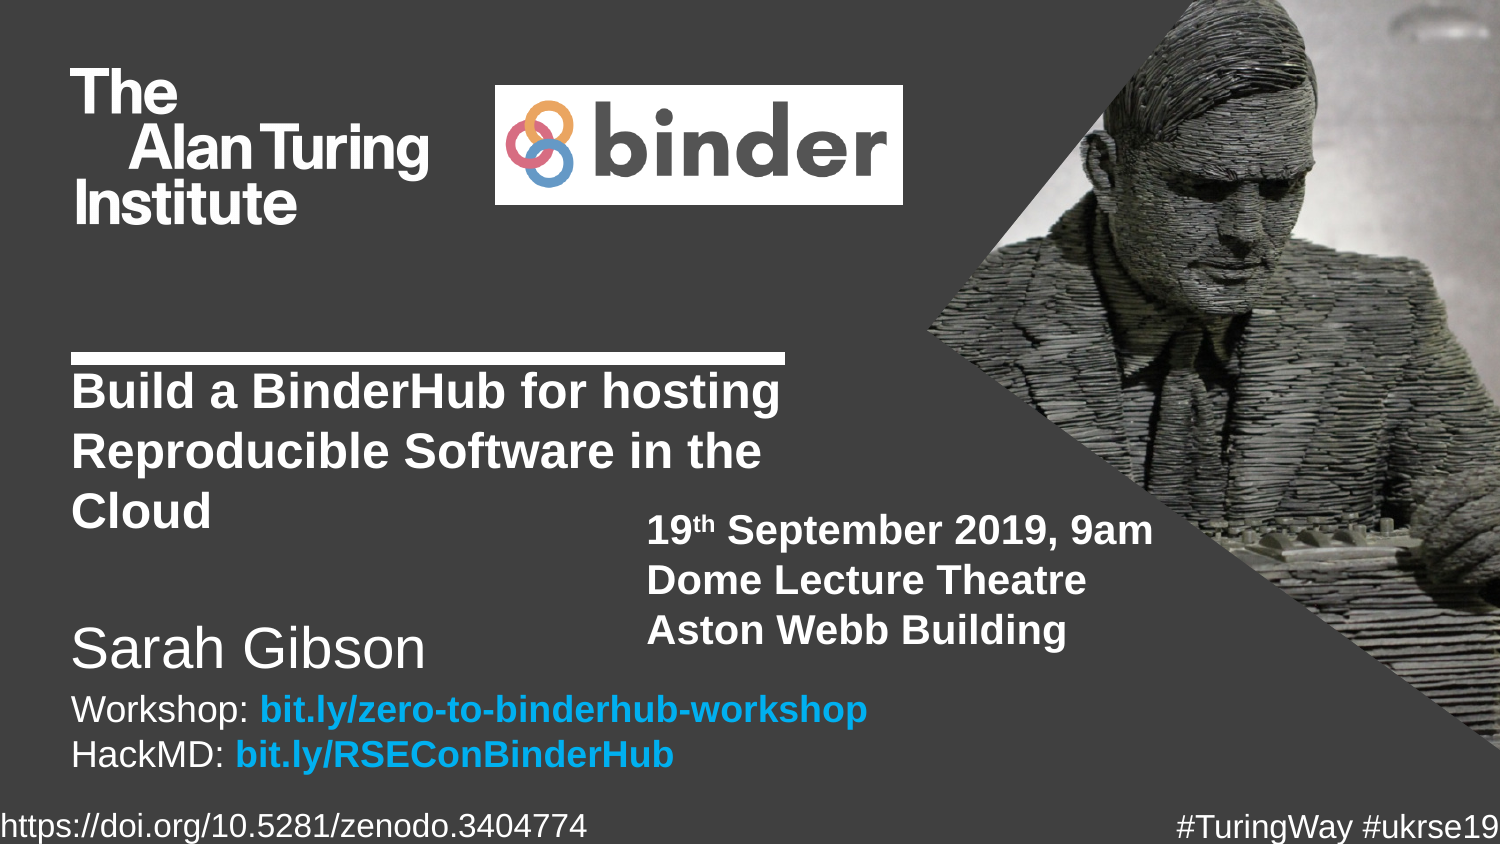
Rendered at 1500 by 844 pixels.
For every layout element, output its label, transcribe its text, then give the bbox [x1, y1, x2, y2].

text_box Workshop: bit.ly/zero-to-binderhub-workshop HackMD: bit.ly/RSEConBinderHub [70, 684, 930, 787]
text_box 19th September 2019, 9am Dome Lecture Theatre Aston Webb Building [646, 503, 921, 658]
picture [70, 68, 428, 225]
picture [926, 0, 1500, 751]
picture [495, 85, 903, 206]
text_box https://doi.org/10.5281/zenodo.3404774 [0, 801, 610, 844]
title Build a BinderHub for hosting Reproducible Software in the Cloud [70, 358, 785, 453]
list Sarah Gibson [70, 610, 785, 684]
text_box #TuringWay #ukrse19 [1138, 786, 1500, 844]
